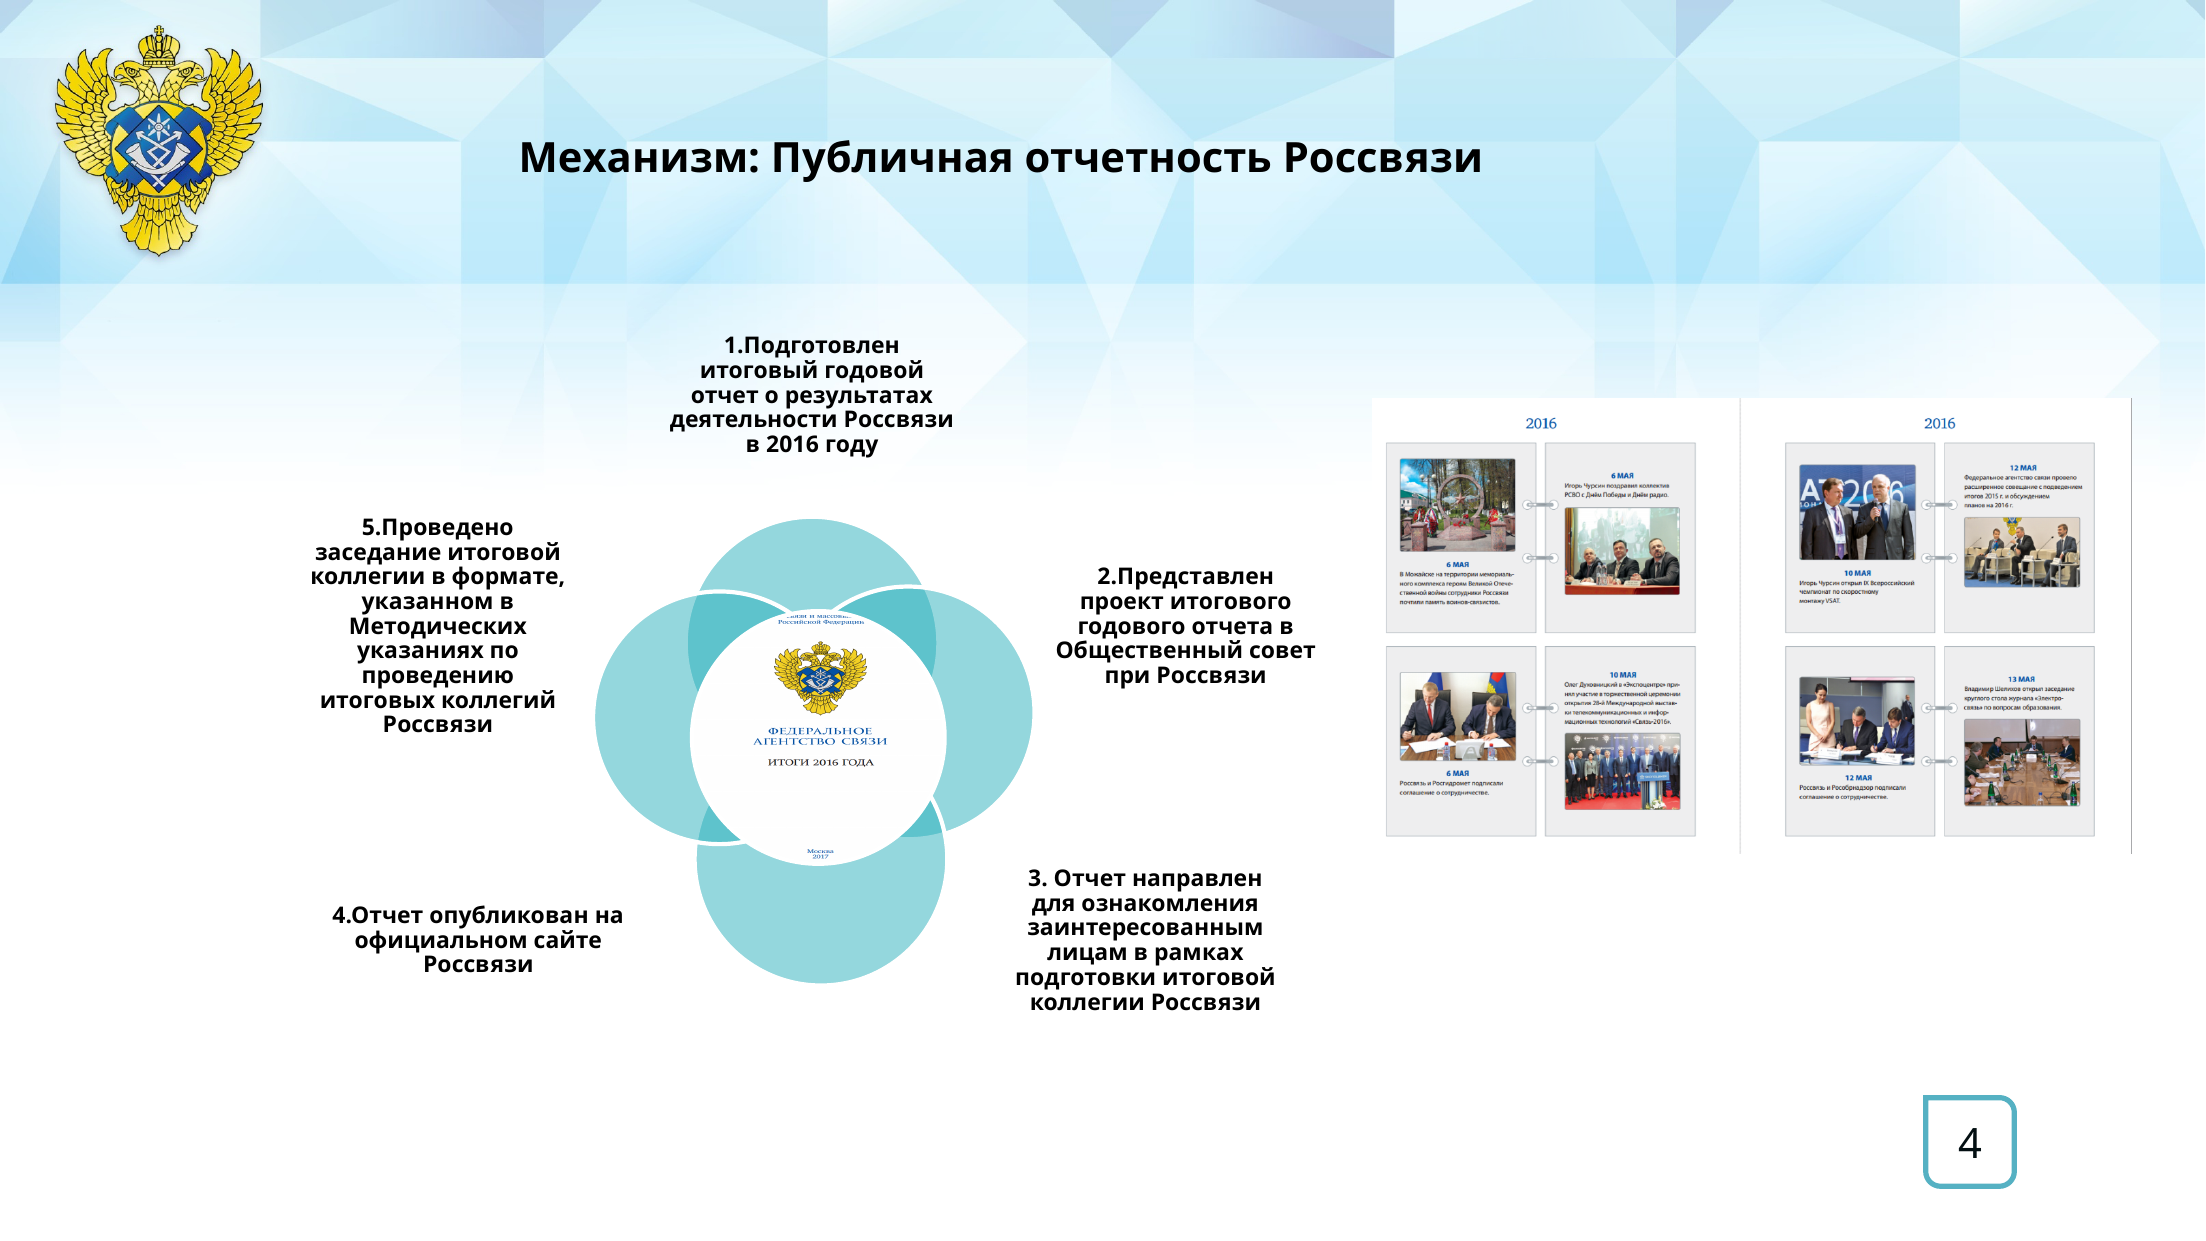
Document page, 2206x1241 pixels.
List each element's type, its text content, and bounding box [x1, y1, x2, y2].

text_box Механизм: Публичная отчетность Россвязи [503, 123, 1607, 189]
text_box 4 [1923, 1095, 2017, 1189]
picture [0, 0, 2206, 855]
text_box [258, 310, 1362, 1034]
